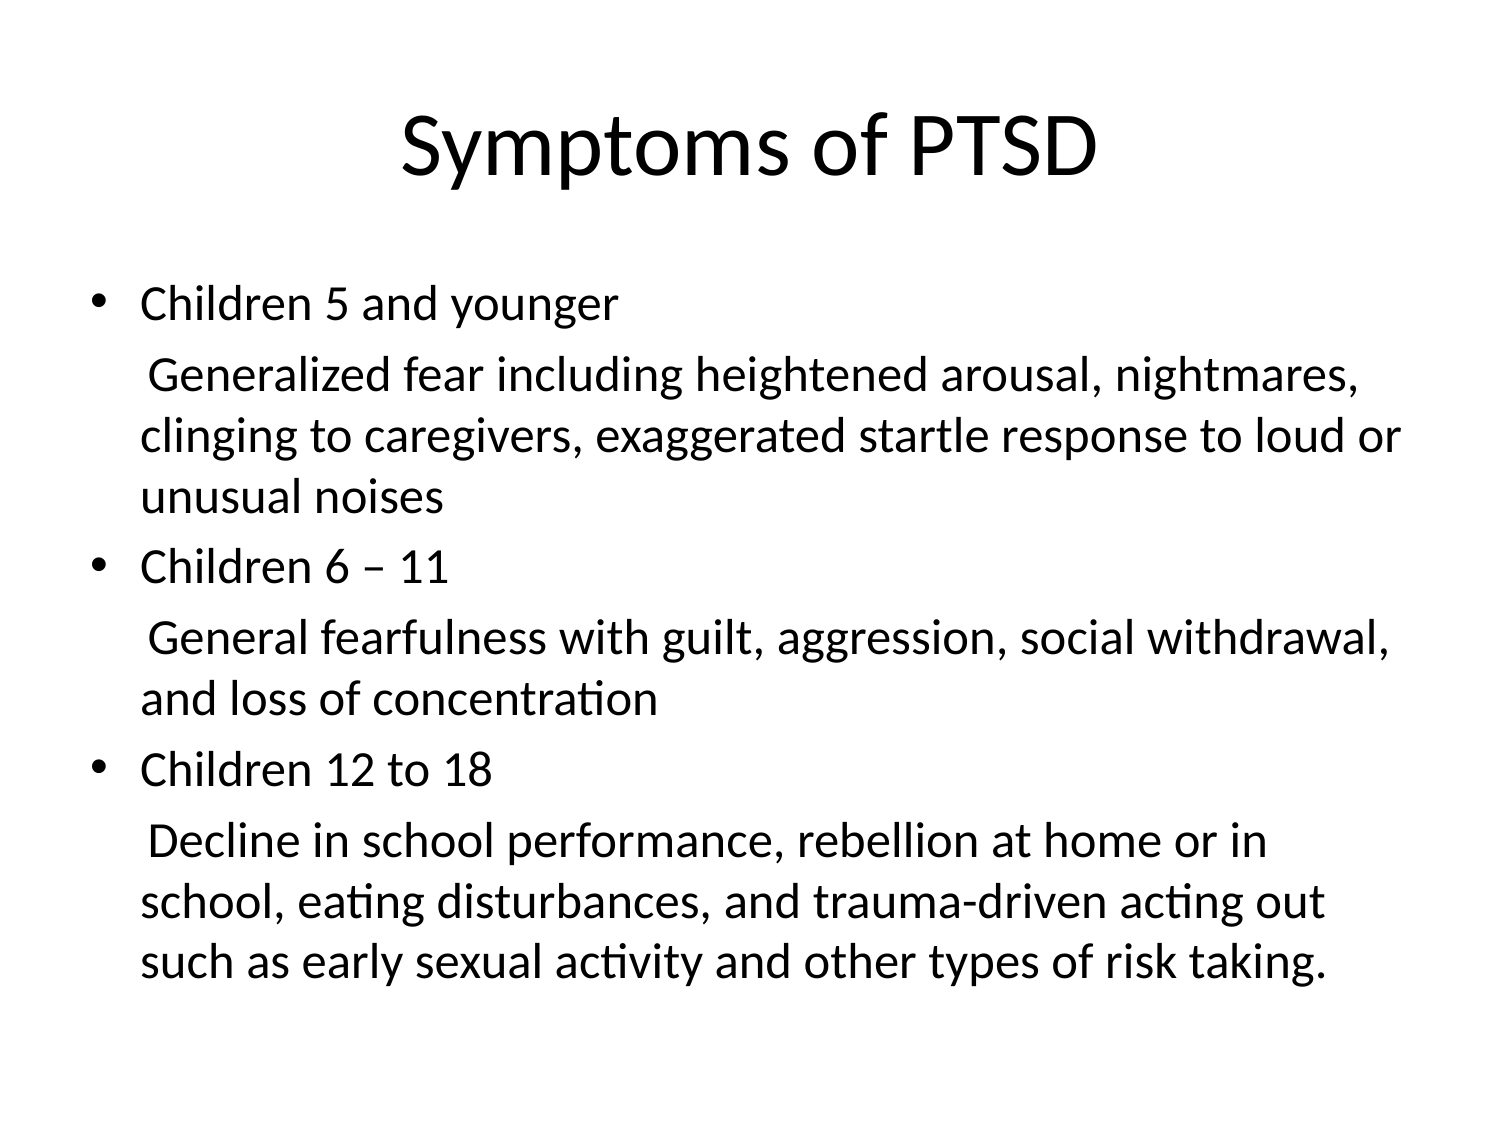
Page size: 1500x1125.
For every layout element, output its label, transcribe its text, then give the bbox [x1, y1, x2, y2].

title Symptoms of PTSD [75, 45, 1425, 233]
list Children 5 and younger Generalized fear including heightened arousal, nightmares, clinging to caregivers, exaggerated startle response to loud or unusual noises Children 6 – 11 General fearfulness with guilt, aggression, social withdrawal, and loss of concentration Children 12 to 18 Decline in school performance, rebellion at home or in school, eating disturbances, and trauma-driven acting out such as early sexual activity and other types of risk taking. [75, 262, 1425, 1005]
